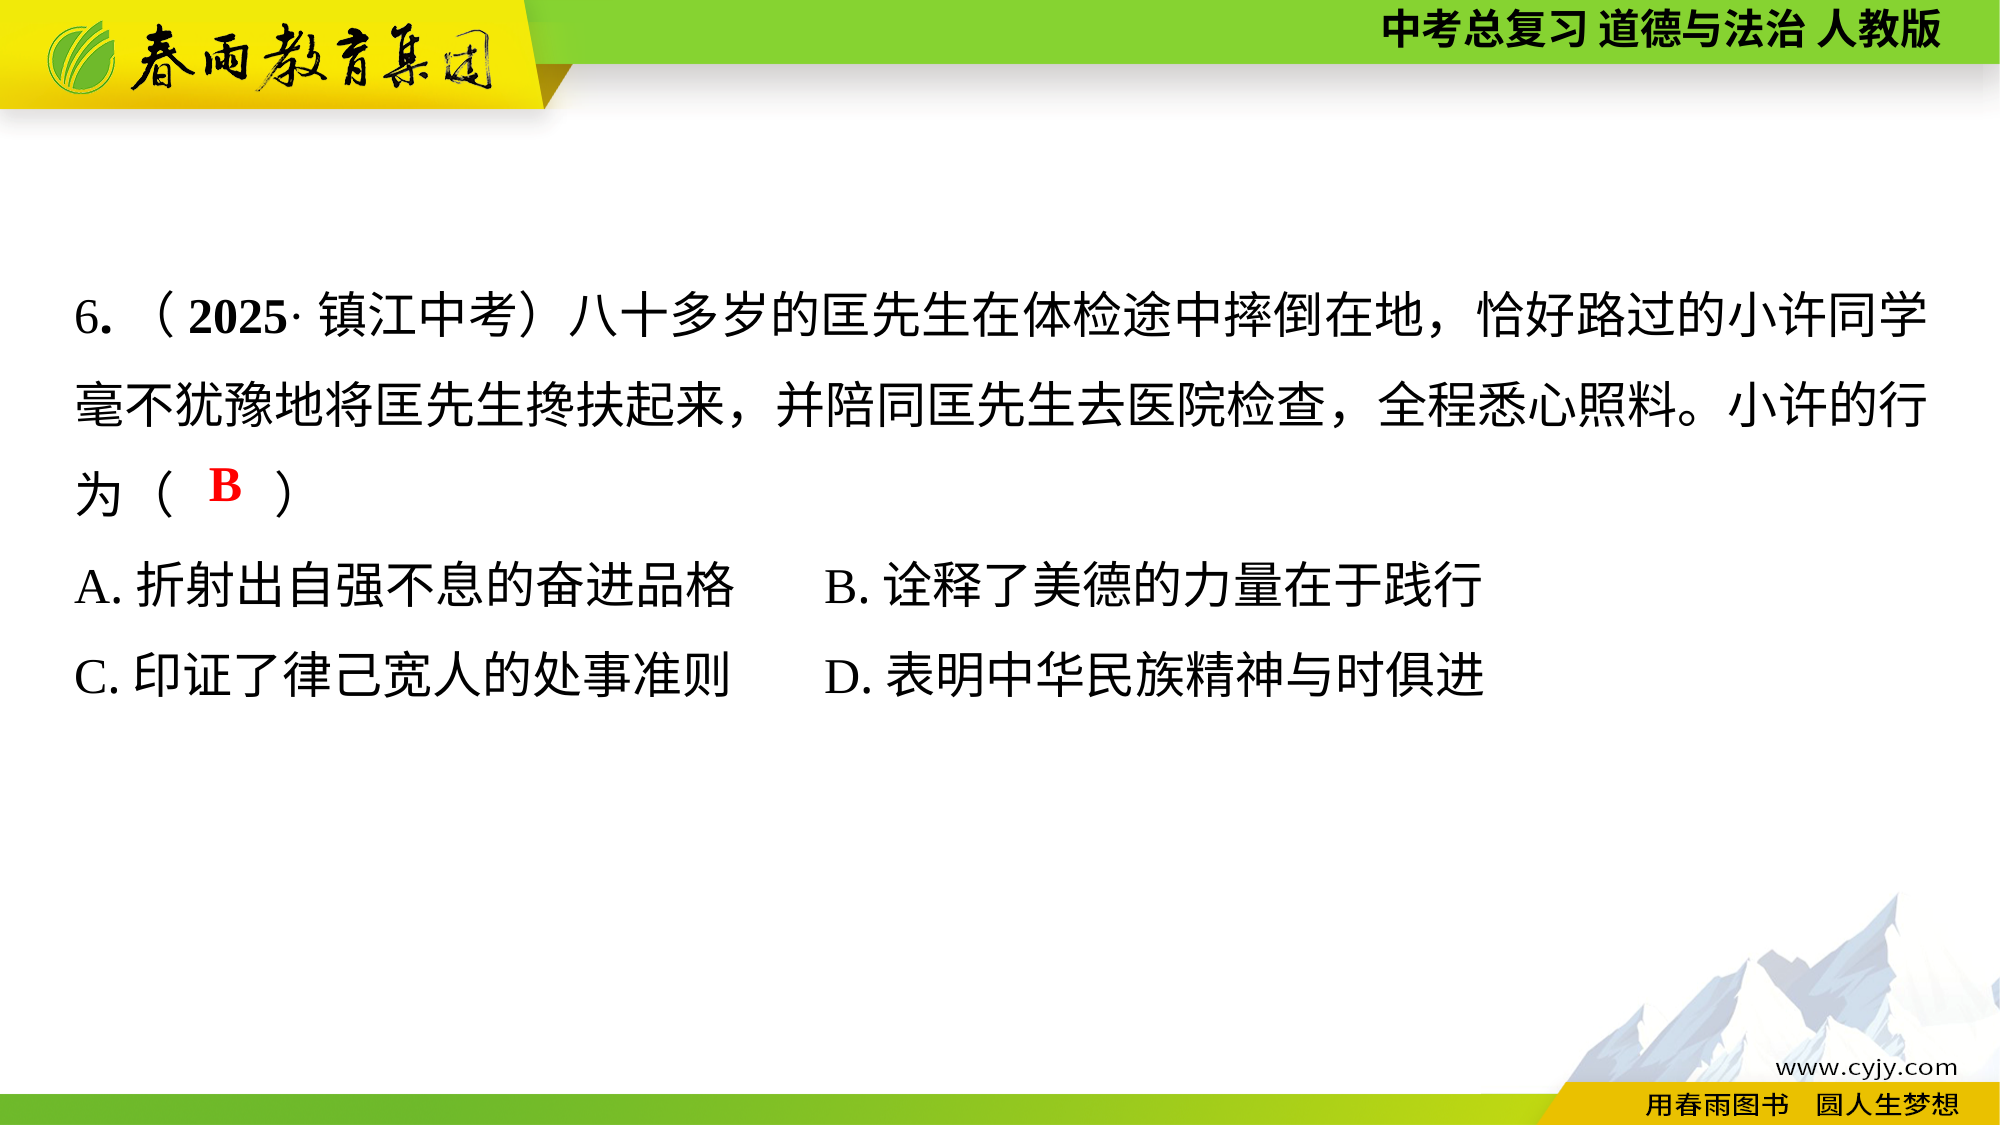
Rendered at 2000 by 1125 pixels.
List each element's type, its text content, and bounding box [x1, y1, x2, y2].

text_box B [194, 444, 258, 520]
list 6.（2025·镇江中考）八十多岁的匡先生在体检途中摔倒在地，恰好路过的小许同学毫不犹豫地将匡先生搀扶起来，并陪同匡先生去医院检查，全程悉心照料。小许的行为（ ） A.折射出自强不息的奋进品格 B.诠释了美德的力量在于践行 C.印证了律己宽人的处事准则 D.表明中华民族精神与时俱进 [59, 246, 1944, 705]
picture [0, 0, 2000, 1125]
